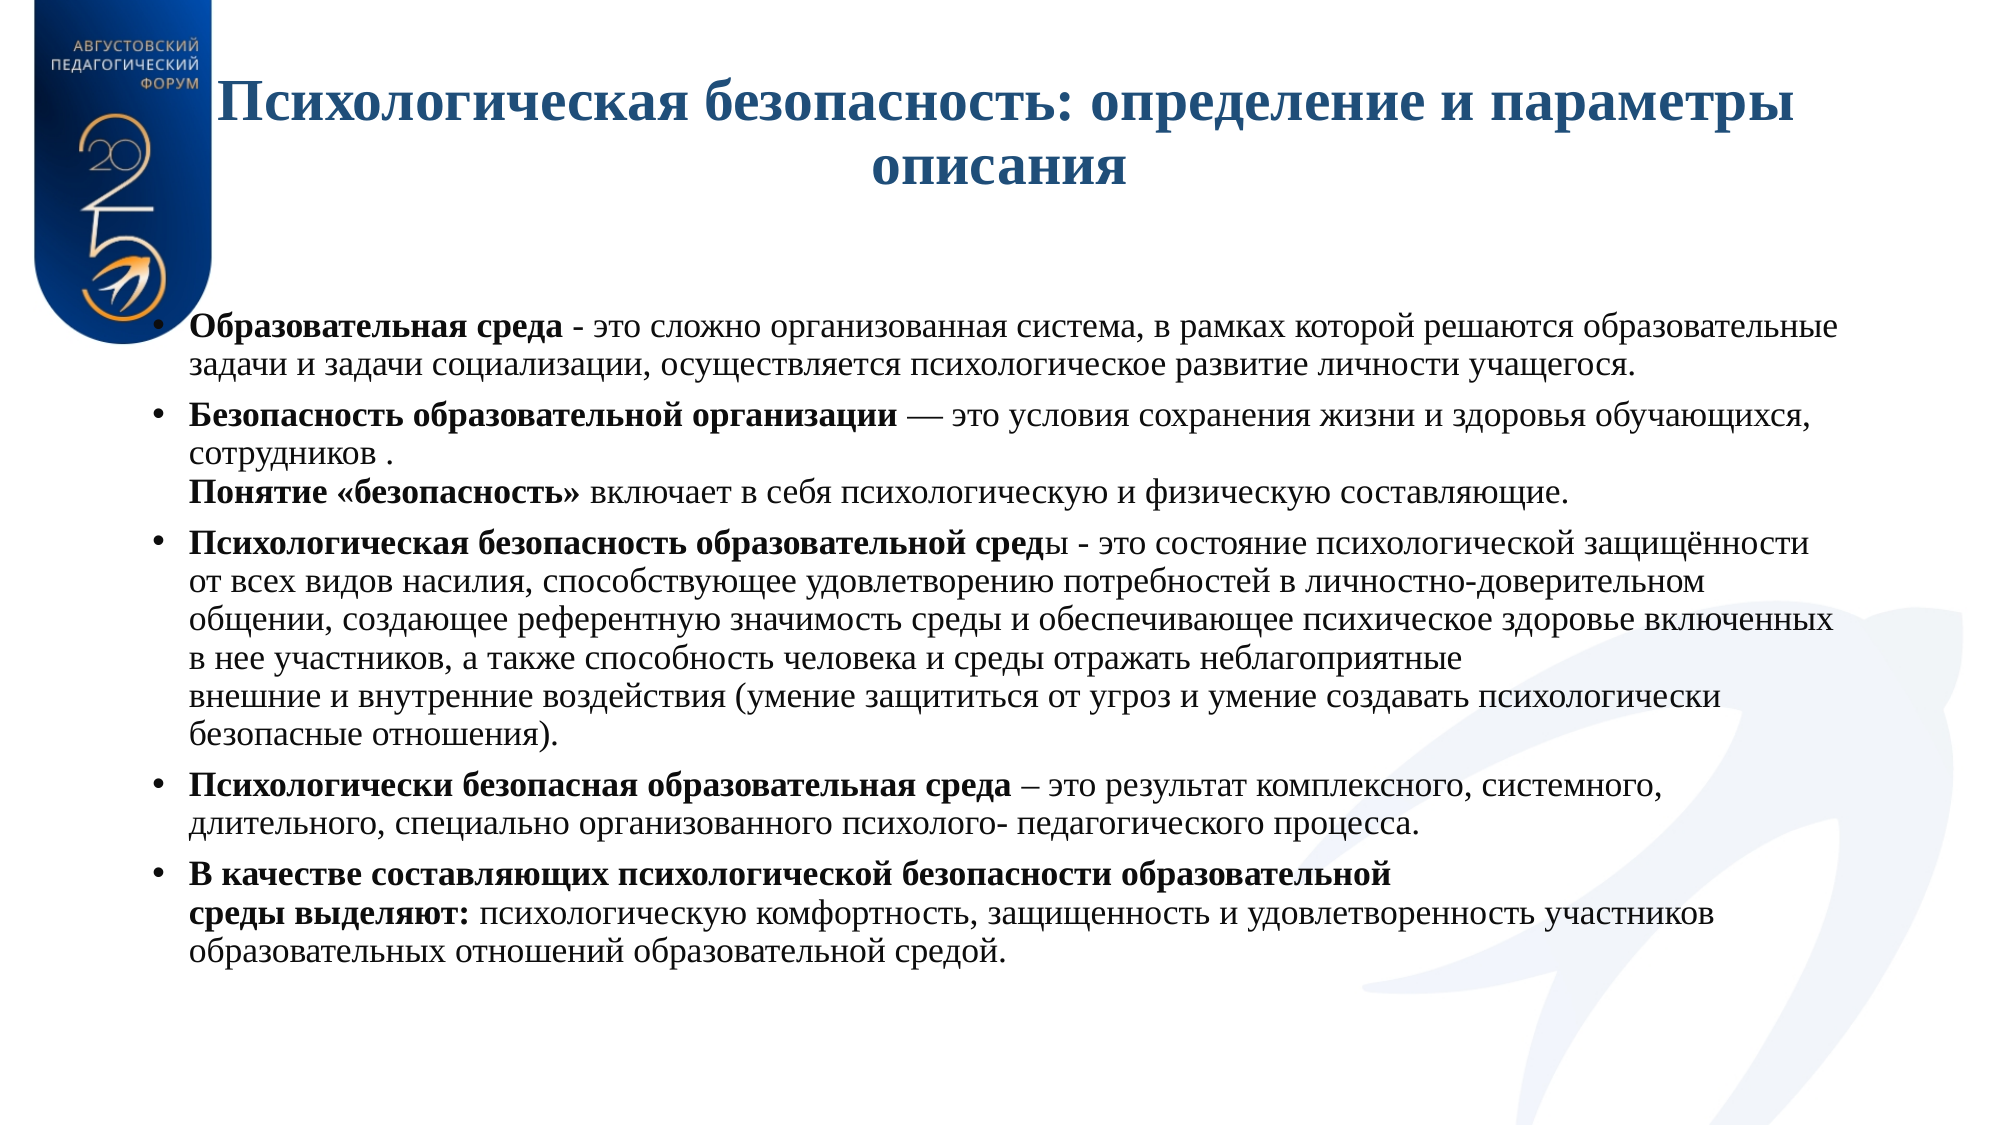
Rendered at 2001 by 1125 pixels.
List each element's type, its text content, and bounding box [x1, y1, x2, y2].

title Психологическая безопасность: определение и параметры описания [137, 59, 1863, 278]
picture [0, 0, 2001, 1125]
list Образовательная среда - это сложно организованная система, в рамках которой решаются образовательные задачи и задачи социализации, осуществляется психологическое развитие личности учащегося. Безопасность образовательной организации — это условия сохранения жизни и здоровья обучающихся, сотрудников . Понятие «безопасность» включает в себя психологическую и физическую составляющие. Психологическая безопасность образовательной среды - это состояние психологической защищённости от всех видов насилия, способствующее удовлетворению потребностей в личностно-доверительном общении, создающее референтную значимость среды и обеспечивающее психическое здоровье включенных в нее участников, а также способность человека и среды отражать неблагоприятные внешние и внутренние воздействия (умение защититься от угроз и умение создавать психологически безопасные отношения). Психологически безопасная образовательная среда – это результат комплексного, системного, длительного, специально организованного психолого- педагогического процесса. В качестве составляющих психологической безопасности образовательной среды выделяют: психологическую комфортность, защищенность и удовлетворенность участников образовательных отношений образовательной средой. [137, 299, 1863, 1014]
